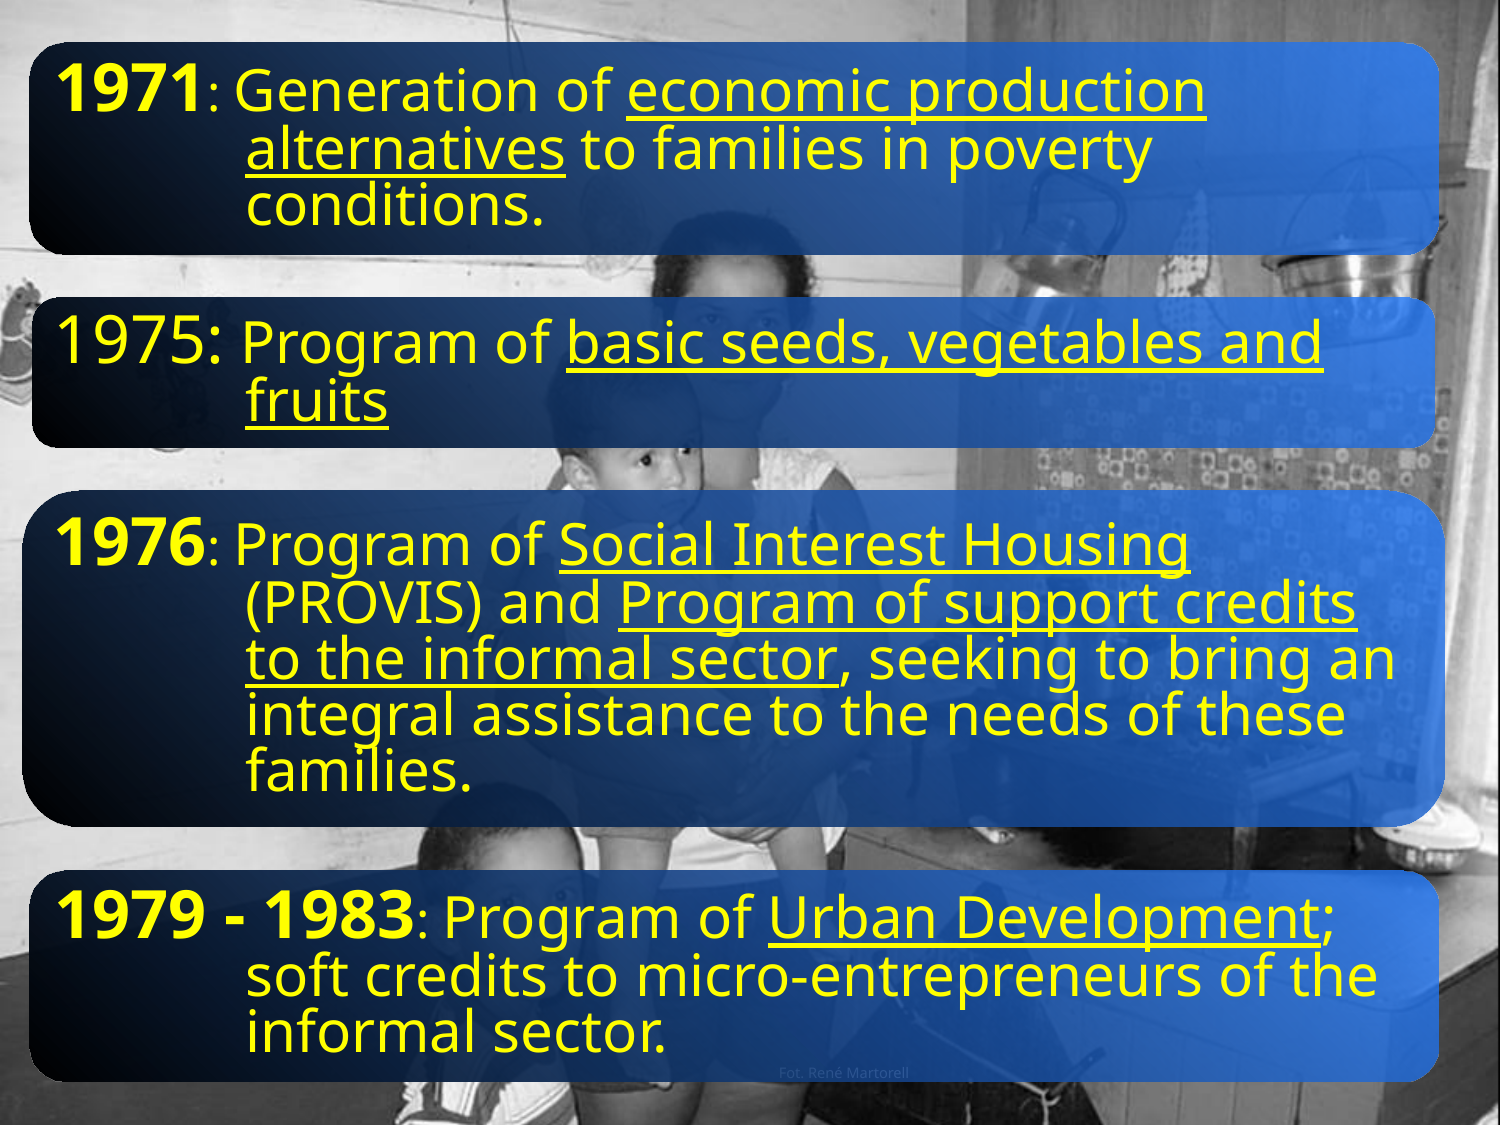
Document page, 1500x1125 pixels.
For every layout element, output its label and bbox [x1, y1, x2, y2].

text_box [0, 0, 1500, 1125]
